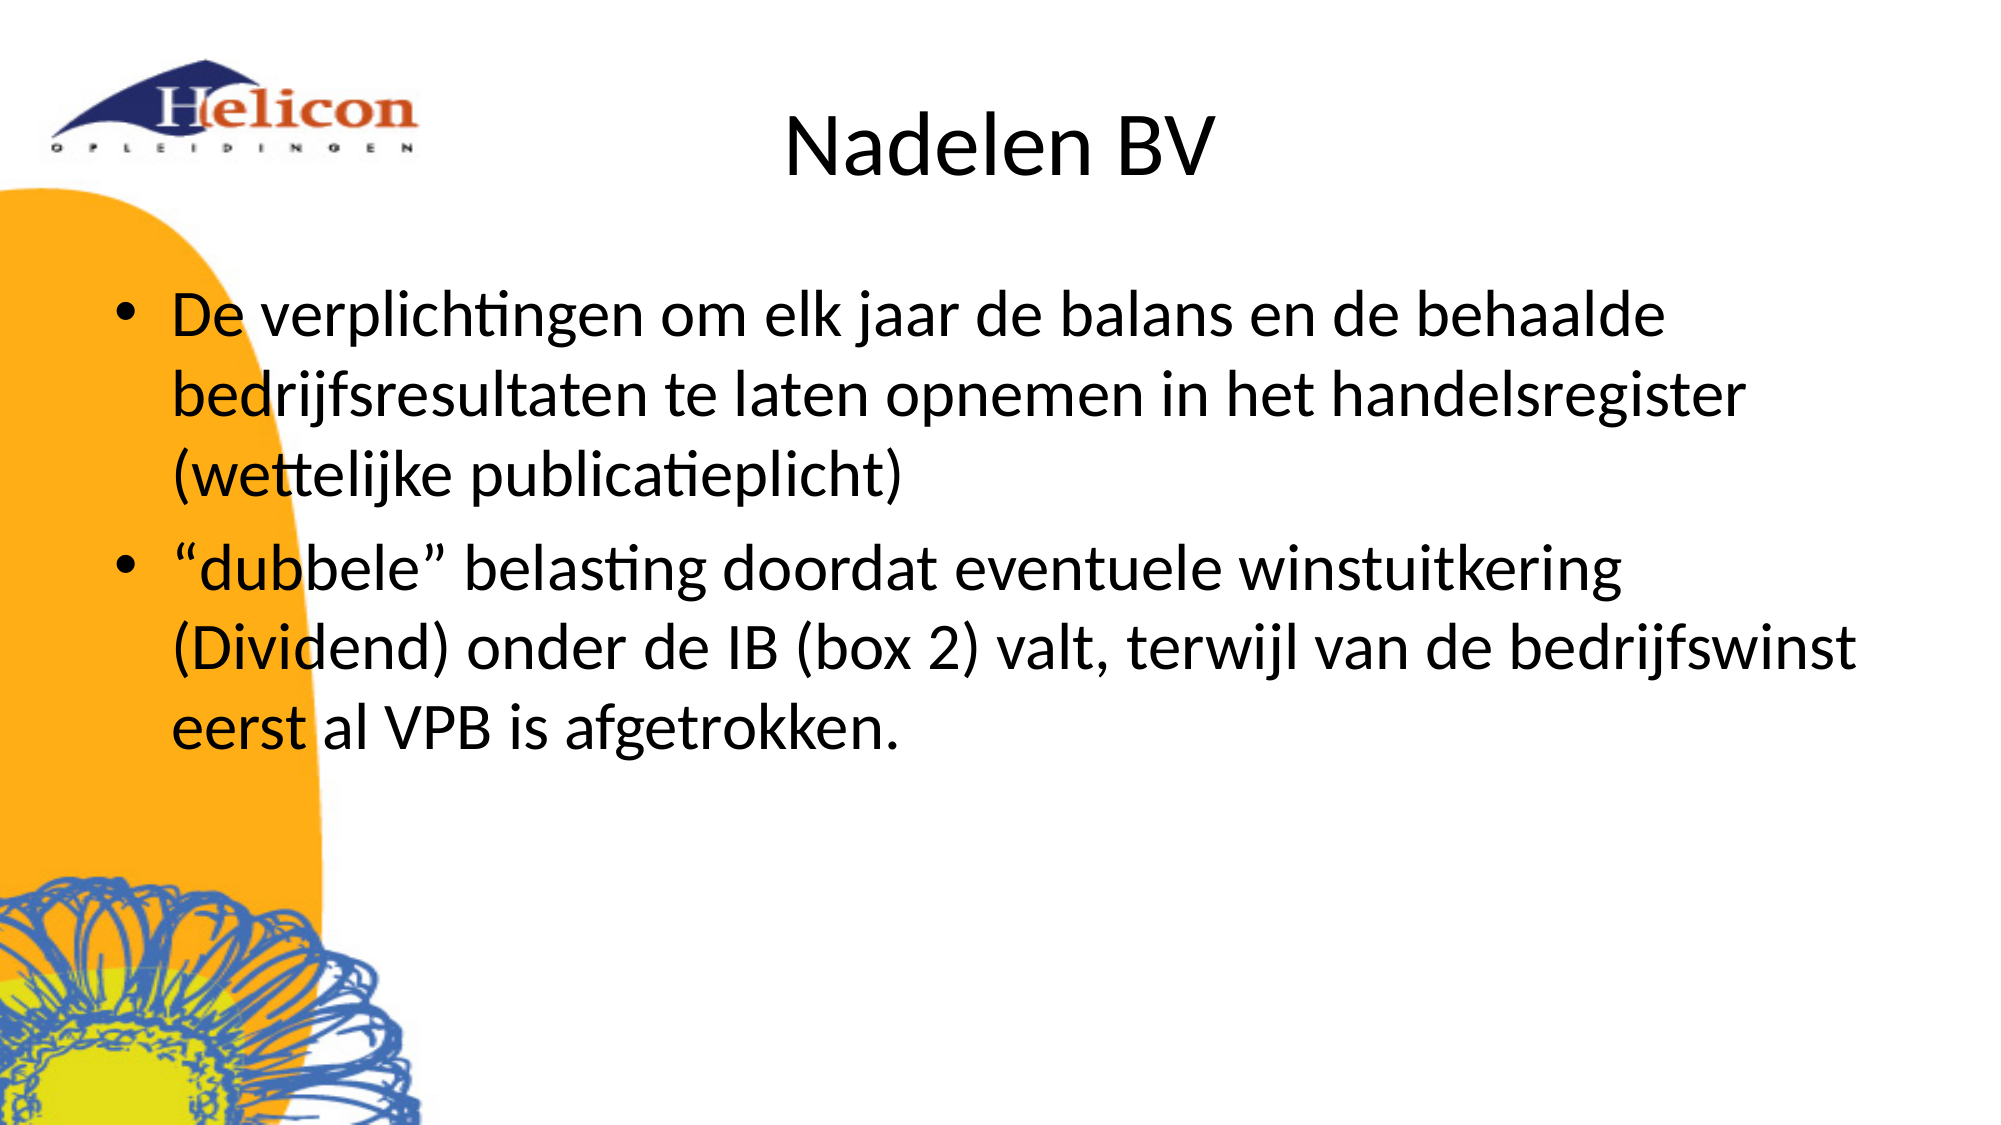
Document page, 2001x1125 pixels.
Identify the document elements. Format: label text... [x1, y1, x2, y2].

title Nadelen BV [99, 45, 1900, 233]
picture [0, 0, 2001, 1125]
list De verplichtingen om elk jaar de balans en de behaalde bedrijfsresultaten te laten opnemen in het handelsregister (wettelijke publicatieplicht) “dubbele” belasting doordat eventuele winstuitkering (Dividend) onder de IB (box 2) valt, terwijl van de bedrijfswinst eerst al VPB is afgetrokken. [99, 262, 1900, 1005]
